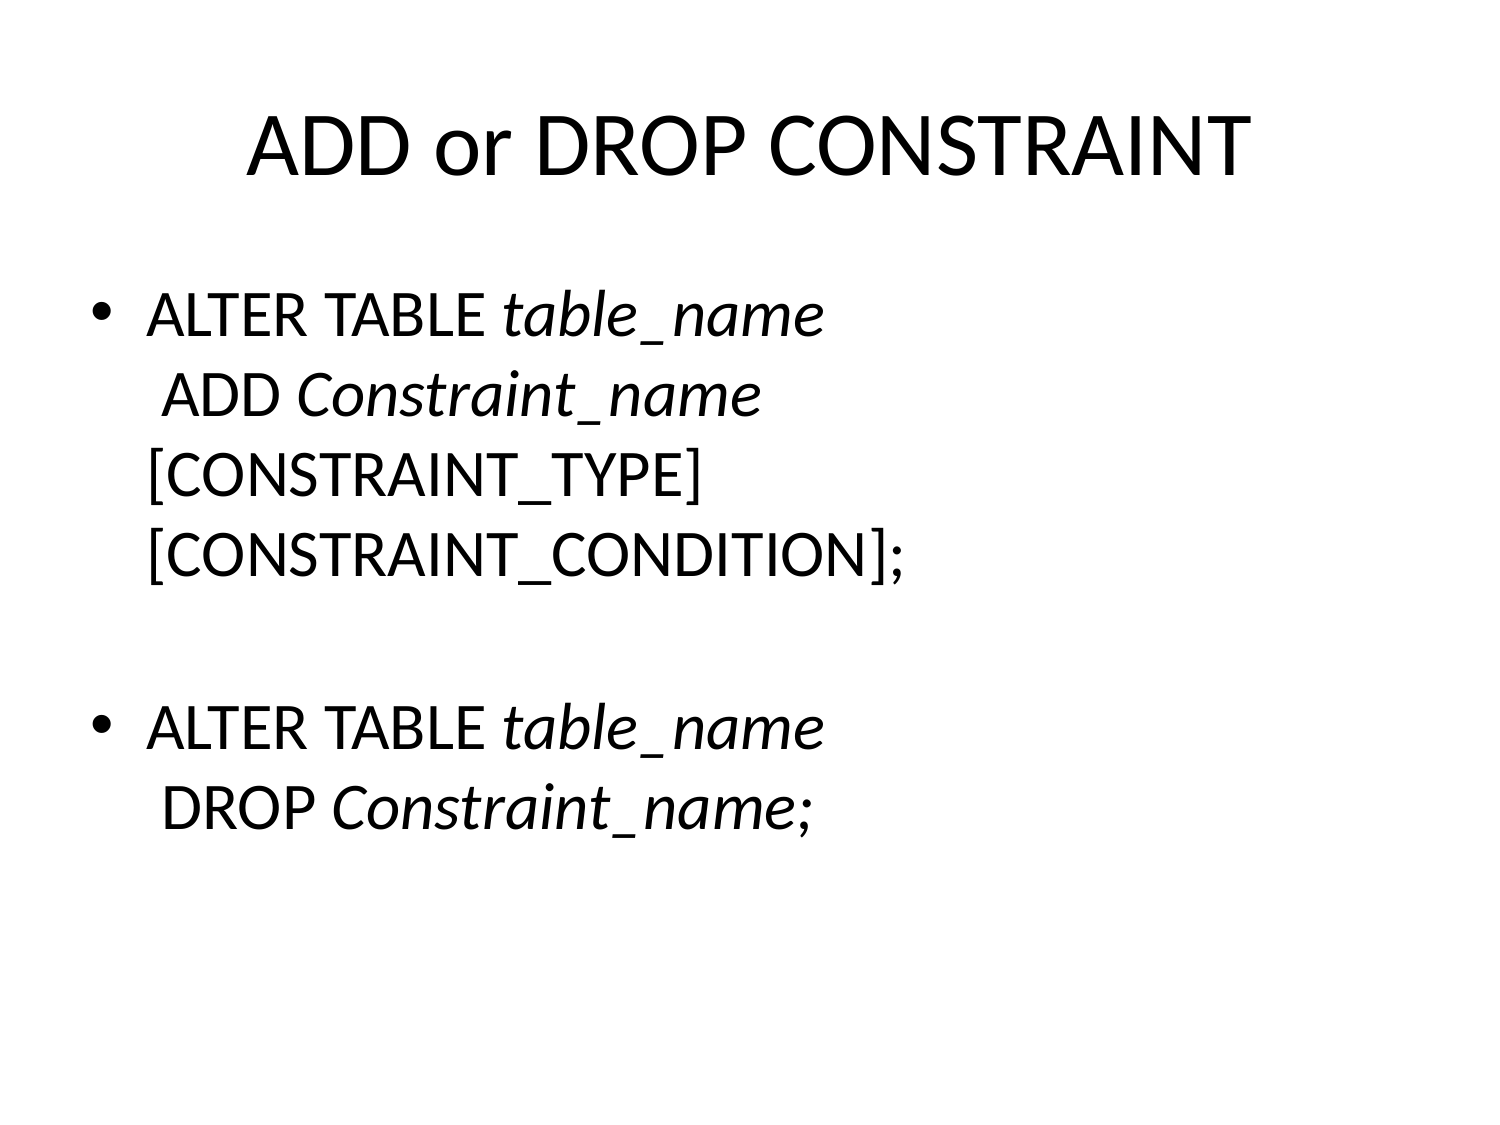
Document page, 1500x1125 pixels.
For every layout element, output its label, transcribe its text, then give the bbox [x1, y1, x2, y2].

list ALTER TABLE table_name ADD Constraint_name [CONSTRAINT_TYPE] [CONSTRAINT_CONDITION]; ALTER TABLE table_name DROP Constraint_name; [75, 262, 1425, 1005]
title ADD or DROP CONSTRAINT [75, 45, 1425, 233]
